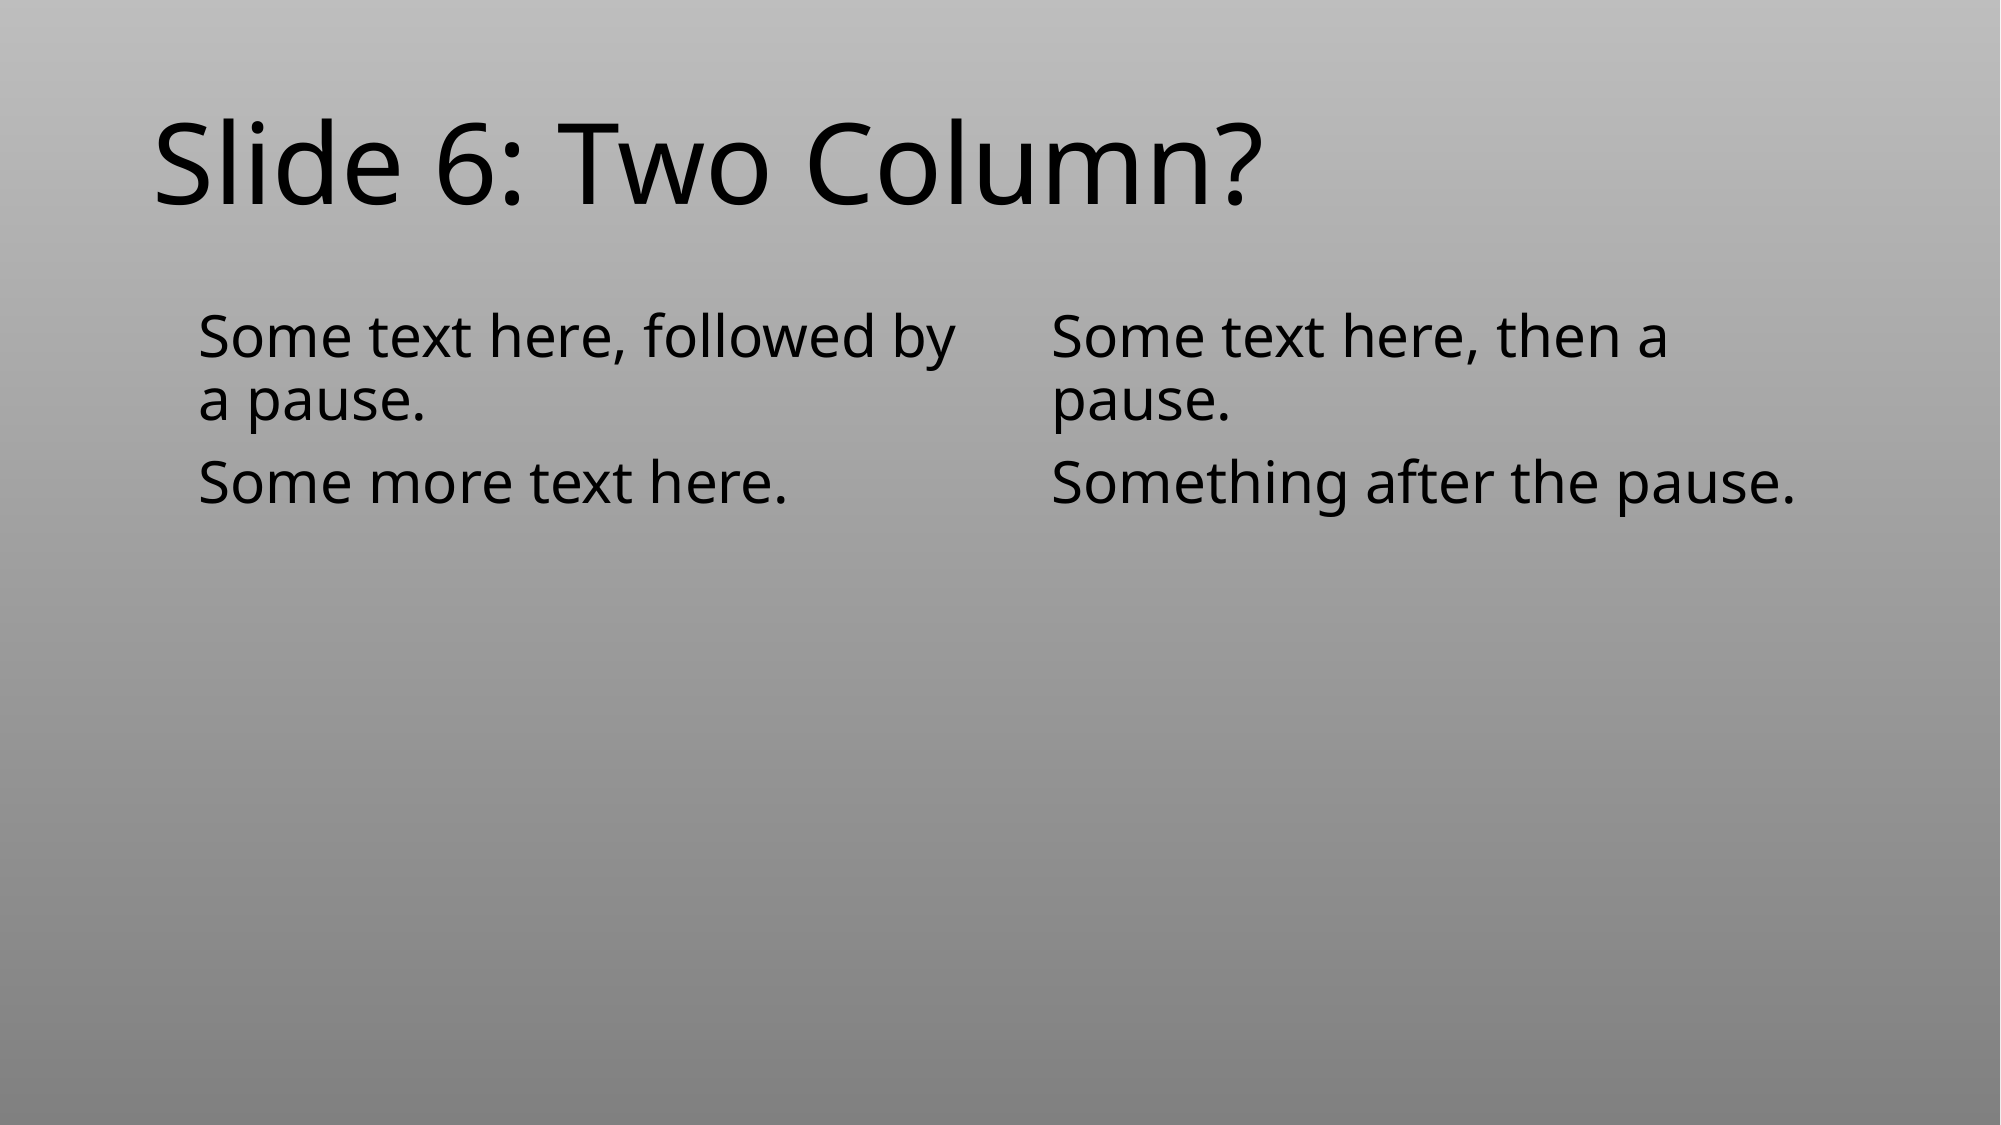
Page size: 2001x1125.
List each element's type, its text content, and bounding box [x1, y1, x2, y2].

list Some text here, followed by a pause. Some more text here. [183, 299, 1009, 1014]
title Slide 6: Two Column? [137, 59, 1863, 278]
list Some text here, then a pause. Something after the pause. [1036, 299, 1863, 1014]
picture [0, 0, 2001, 1125]
